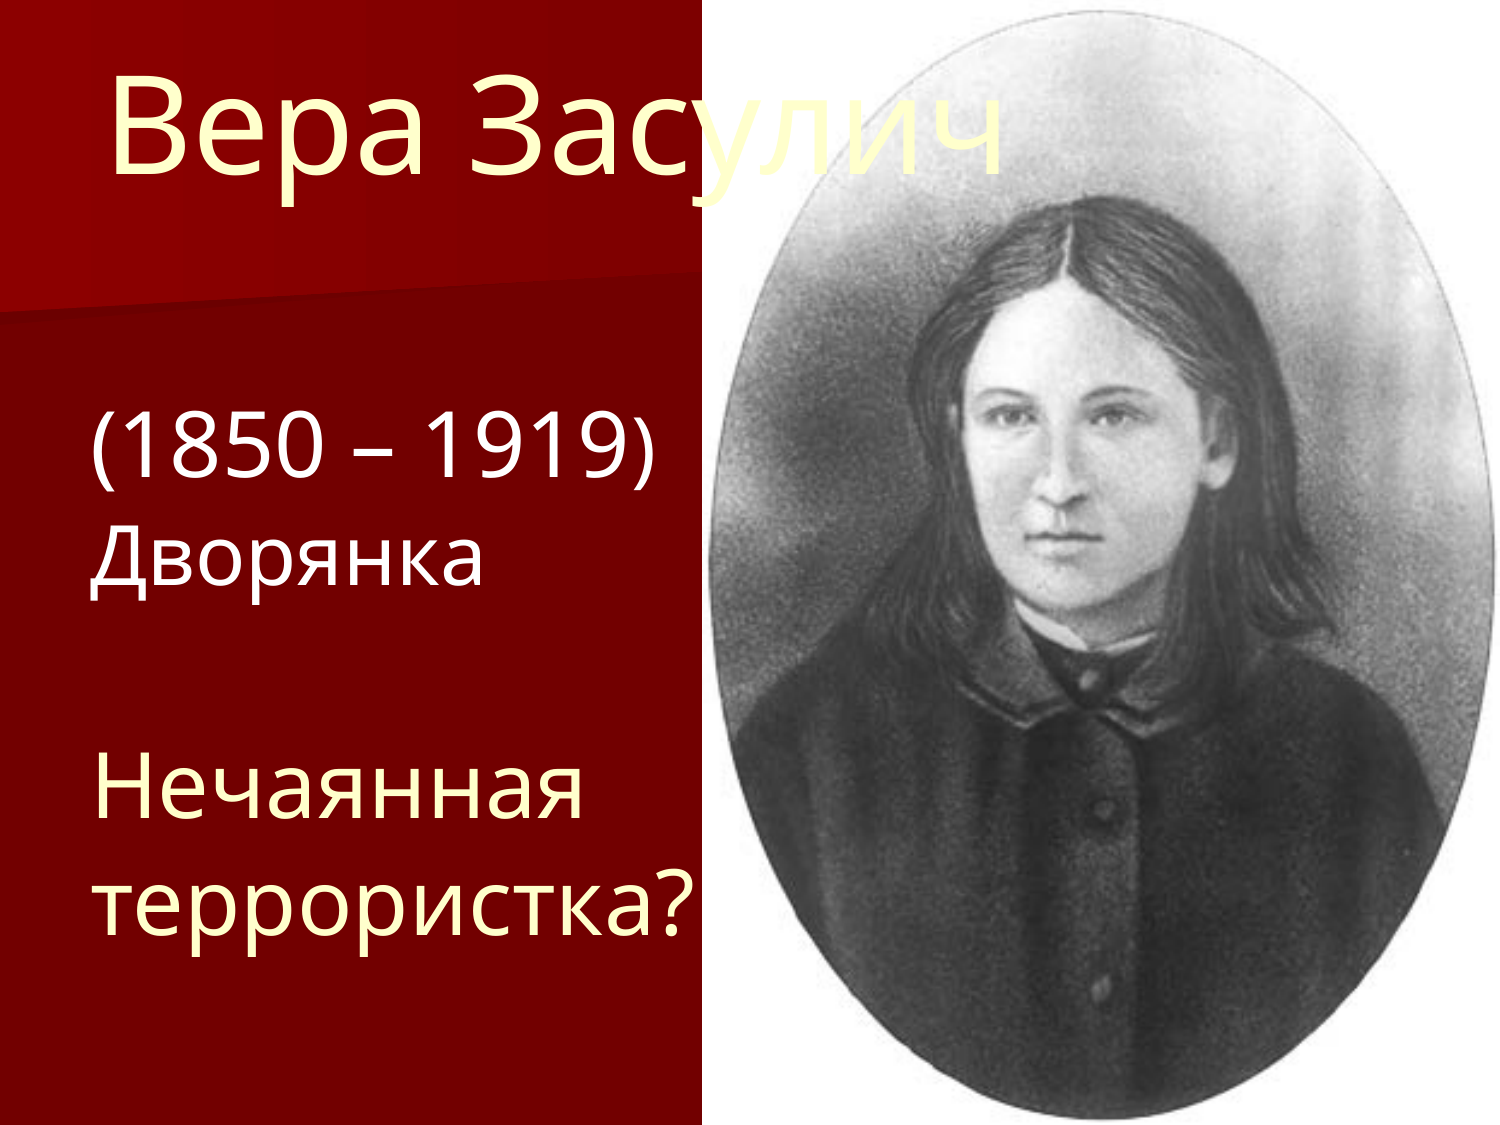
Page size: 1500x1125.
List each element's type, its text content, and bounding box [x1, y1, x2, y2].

list (1850 – 1919) Дворянка Нечаянная террористка? [74, 262, 697, 1001]
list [702, 0, 1500, 1125]
title Вера Засулич [88, 125, 697, 262]
